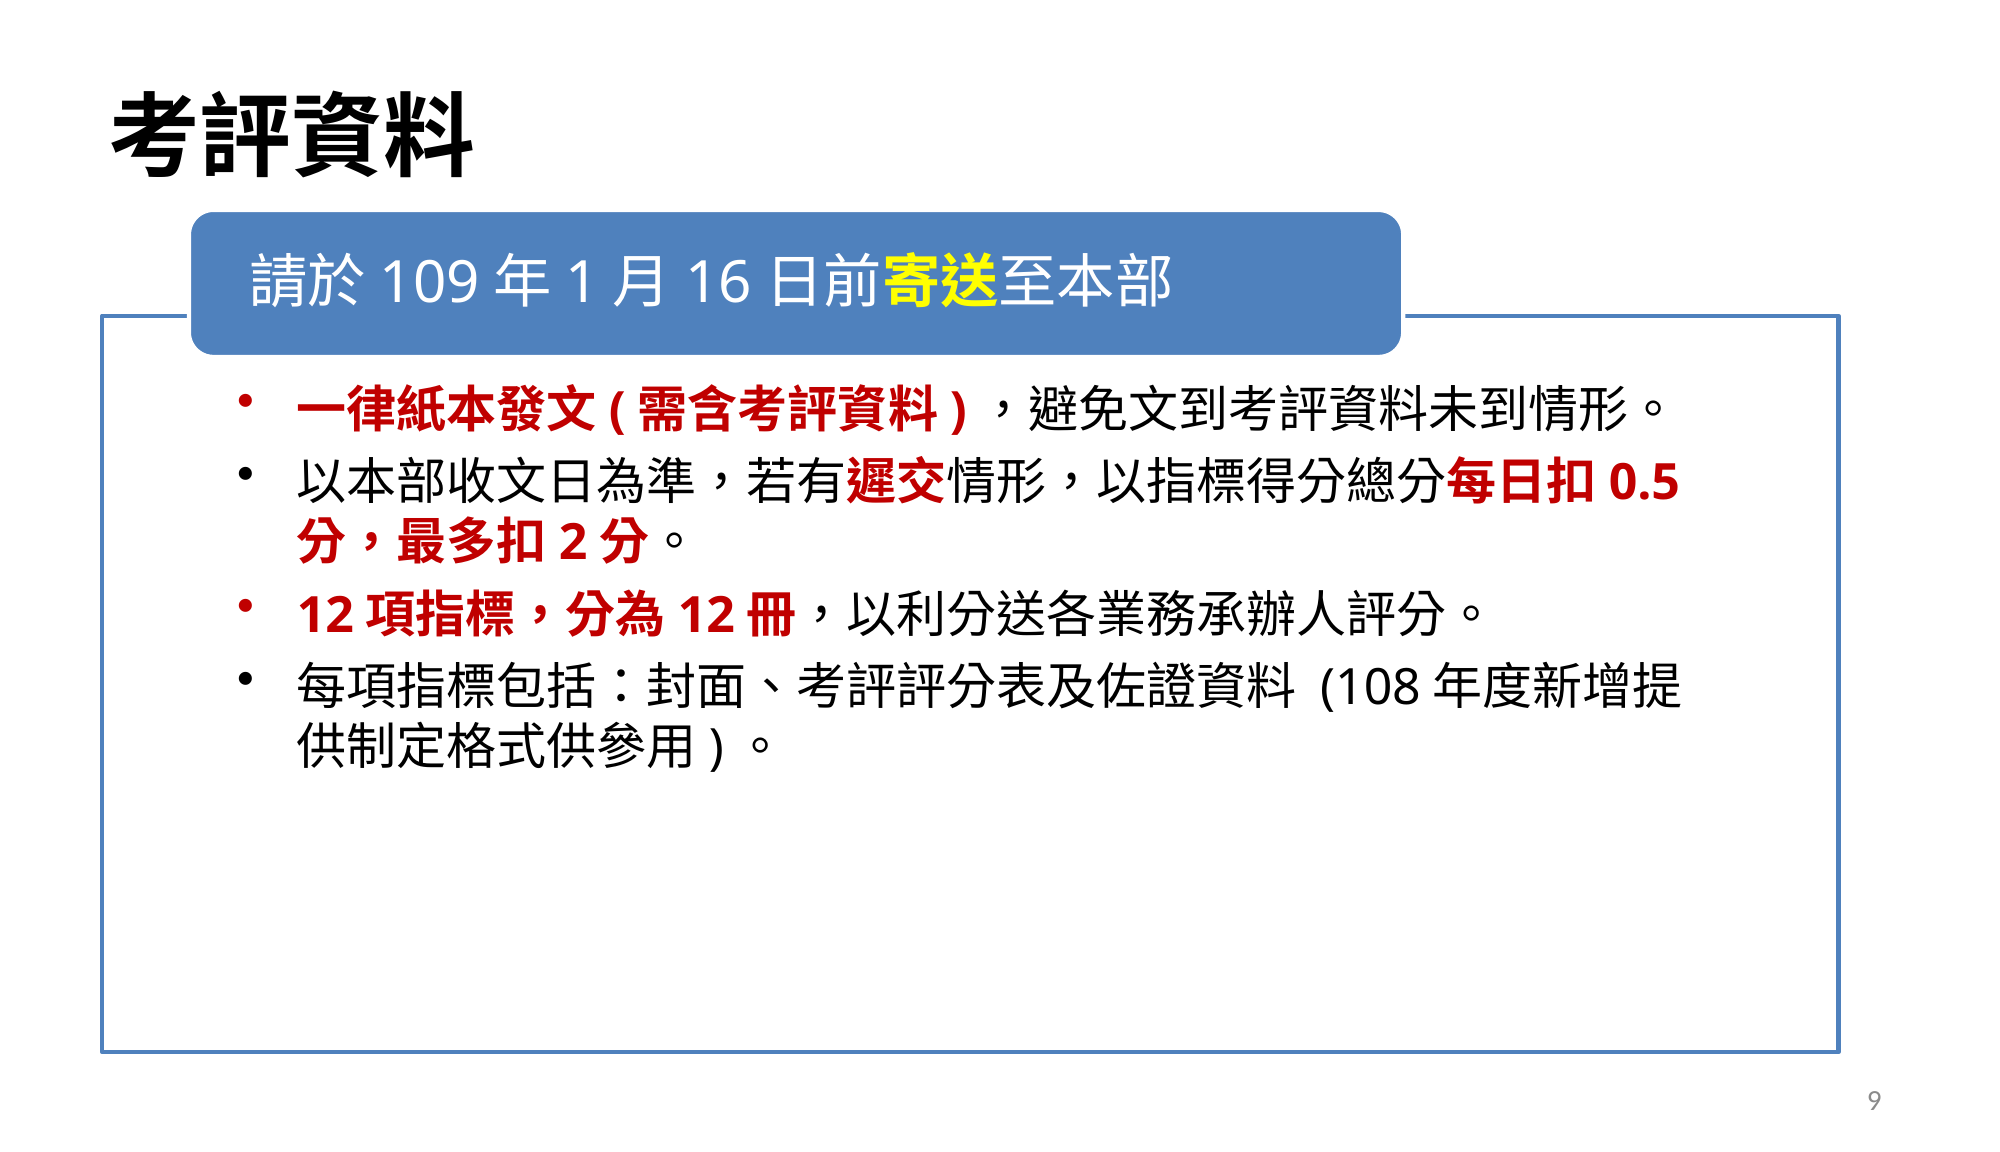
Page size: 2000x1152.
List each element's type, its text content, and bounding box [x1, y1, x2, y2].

title 考評資料 [90, 8, 1791, 256]
slide_number 9 [1433, 1067, 1900, 1129]
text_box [101, 209, 1839, 1084]
